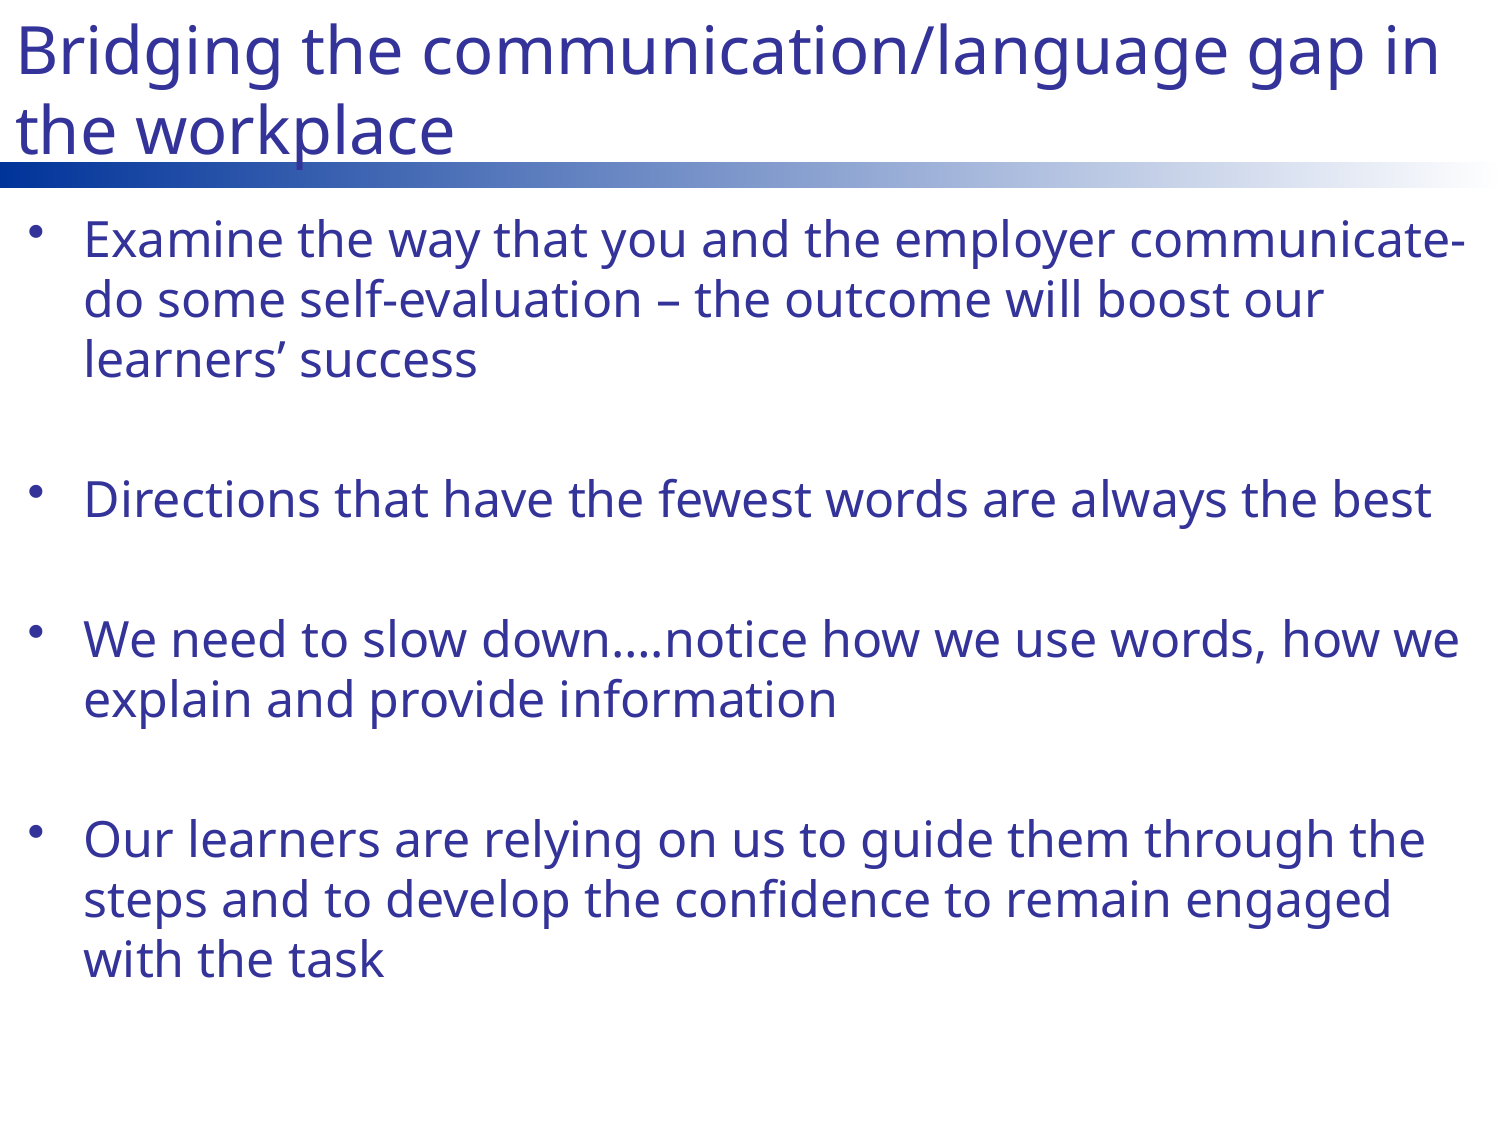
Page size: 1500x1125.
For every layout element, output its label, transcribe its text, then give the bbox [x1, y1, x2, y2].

list Examine the way that you and the employer communicate- do some self-evaluation – the outcome will boost our learners’ success Directions that have the fewest words are always the best We need to slow down….notice how we use words, how we explain and provide information Our learners are relying on us to guide them through the steps and to develop the confidence to remain engaged with the task [12, 200, 1488, 1125]
title Bridging the communication/language gap in the workplace [0, 0, 1500, 175]
